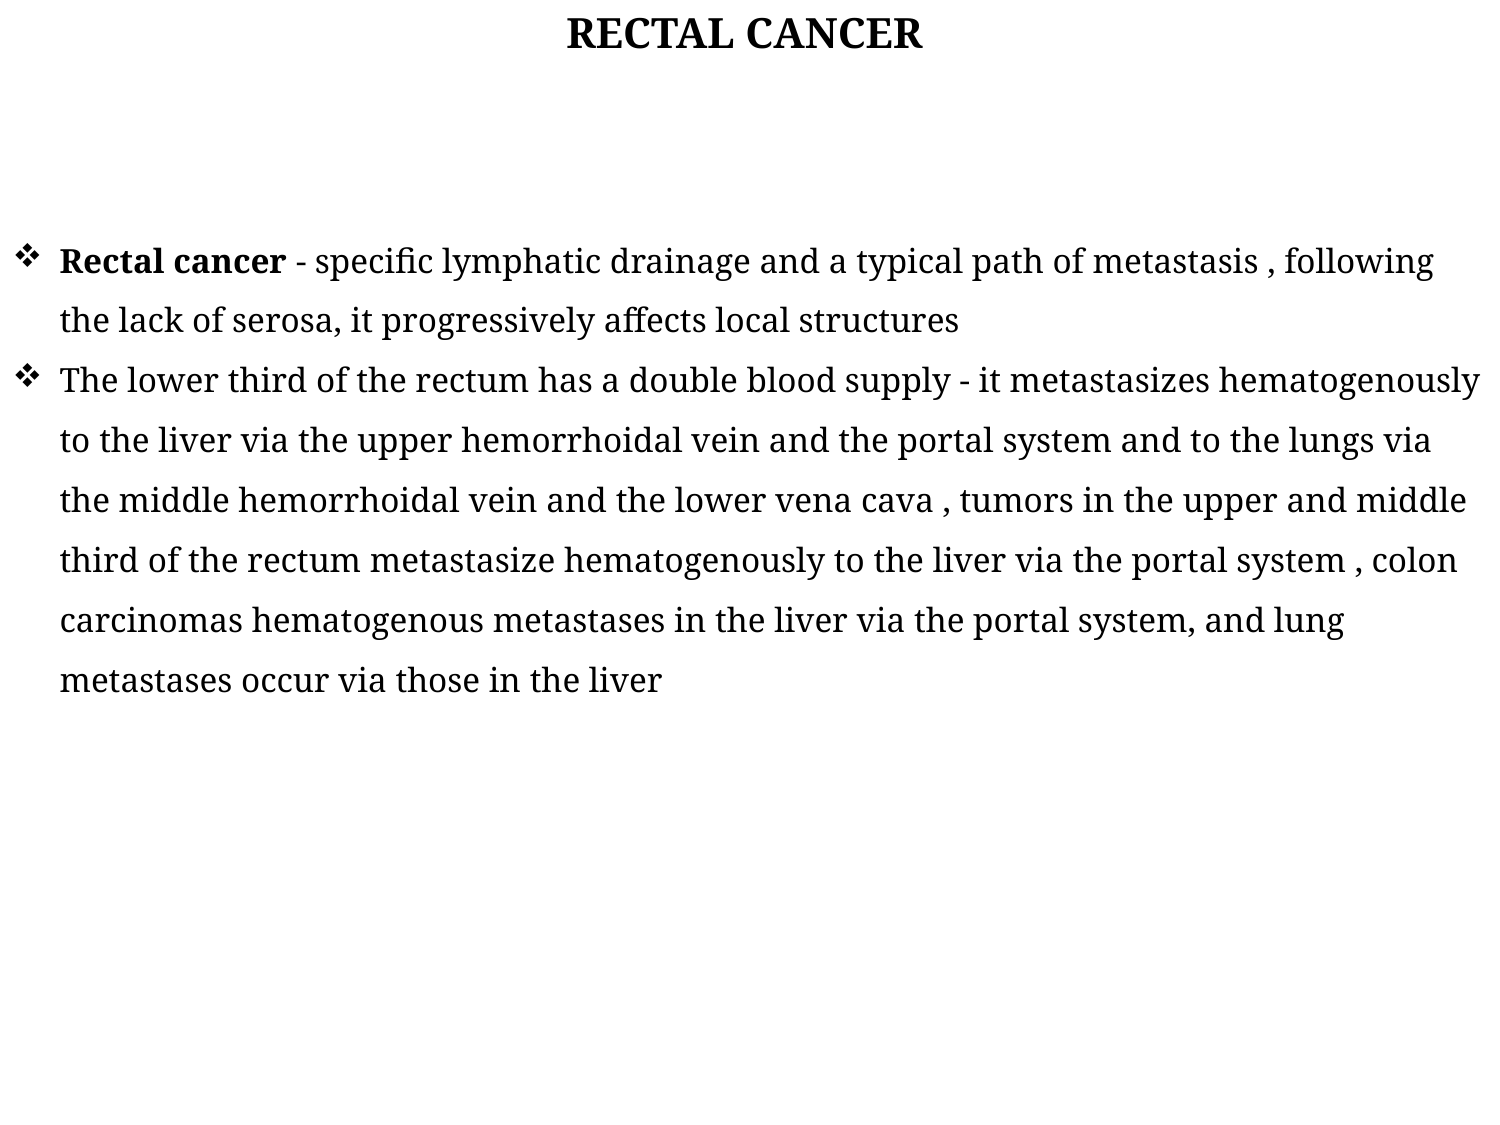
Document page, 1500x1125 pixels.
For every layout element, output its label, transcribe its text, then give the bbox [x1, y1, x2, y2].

text_box Rectal cancer - specific lymphatic drainage and a typical path of metastasis , following the lack of serosa, it progressively affects local structures The lower third of the rectum has a double blood supply - it metastasizes hematogenously to the liver via the upper hemorrhoidal vein and the portal system and to the lungs via the middle hemorrhoidal vein and the lower vena cava , tumors in the upper and middle third of the rectum metastasize hematogenously to the liver via the portal system , colon carcinomas hematogenous metastases in the liver via the portal system, and lung metastases occur via those in the liver [0, 212, 1498, 707]
text_box RECTAL CANCER [0, 0, 1500, 63]
